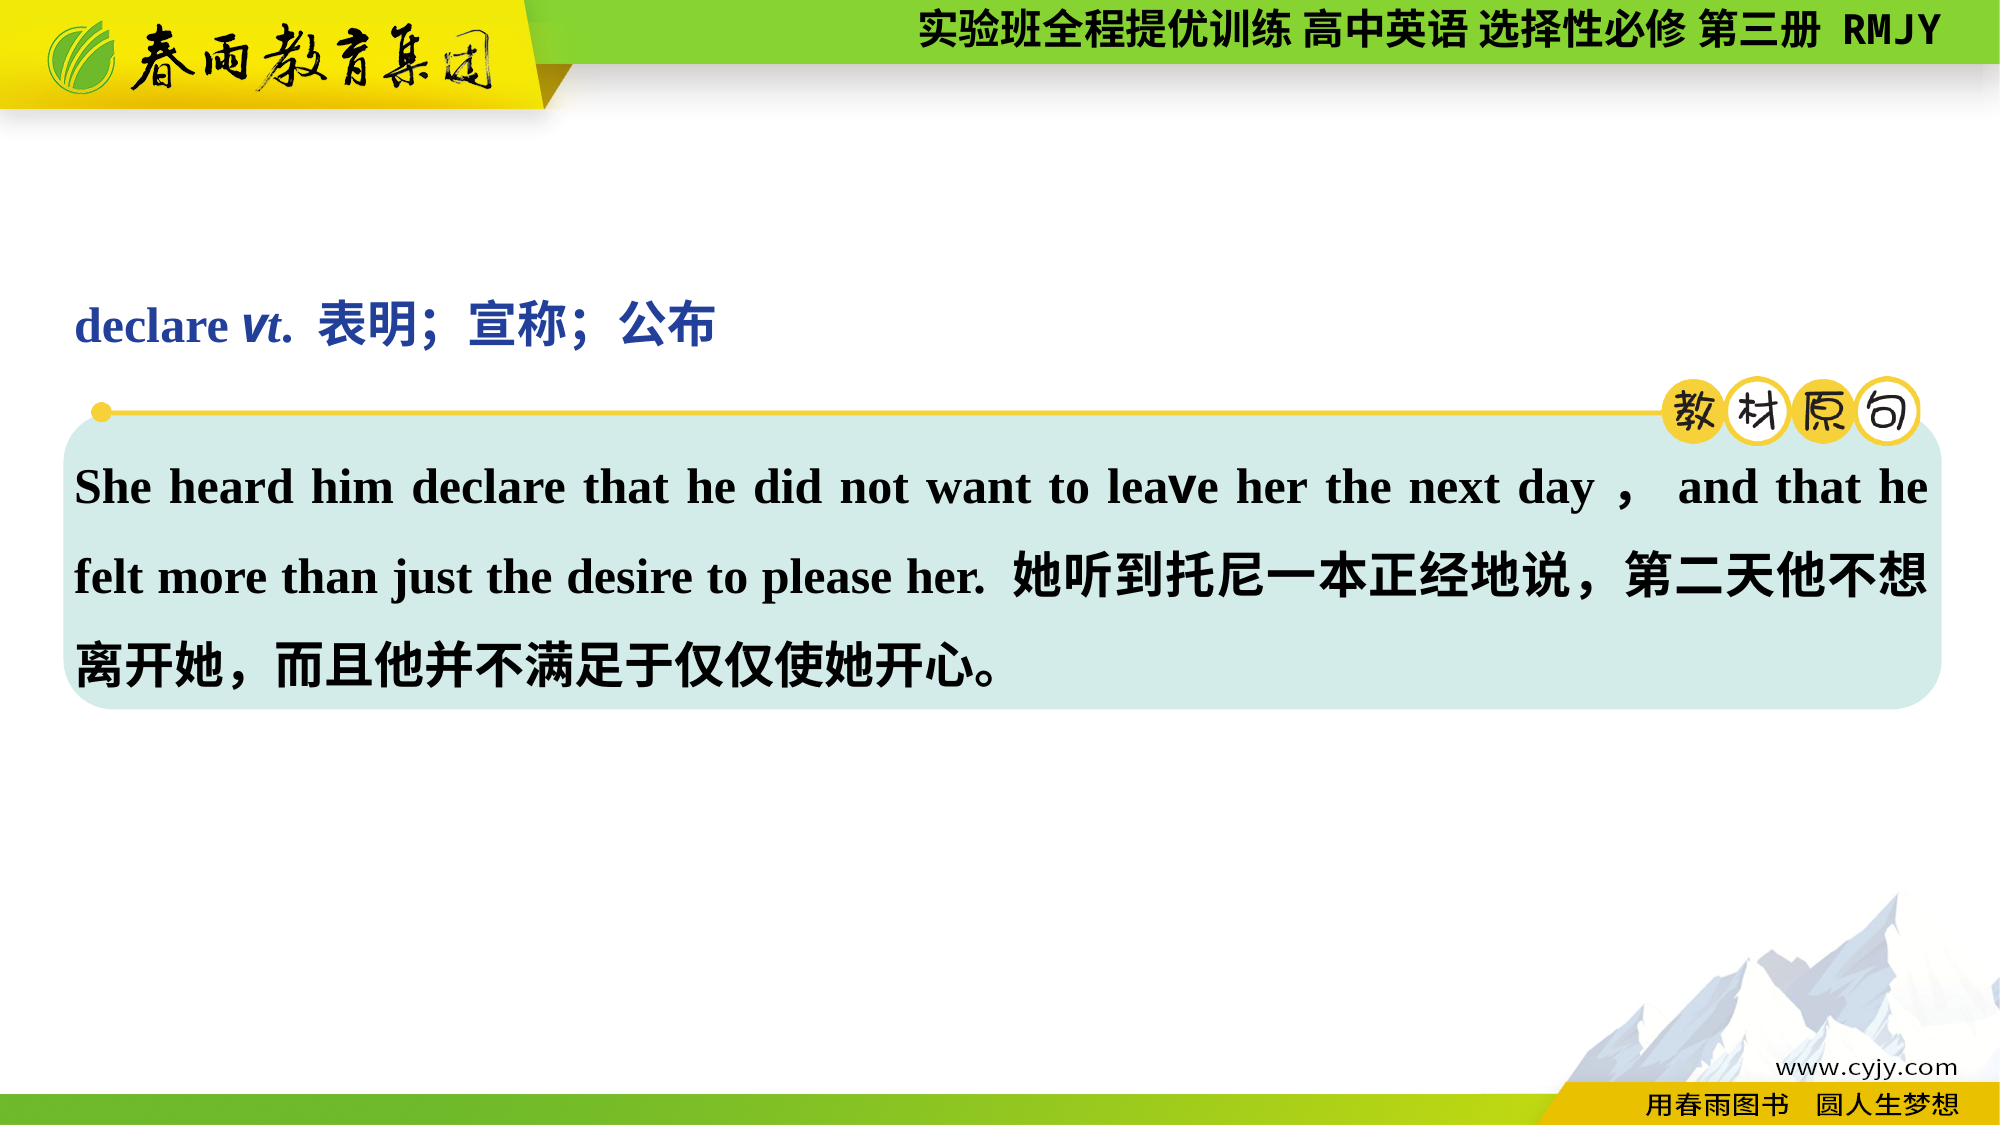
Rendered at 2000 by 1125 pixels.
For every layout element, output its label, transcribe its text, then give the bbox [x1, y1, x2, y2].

list declare vt. 表明；宣称；公布 [59, 255, 1944, 352]
text_box [85, 701, 1920, 710]
text_box She heard him declare that he did not want to leave her the next day，and that he felt more than just the desire to please her. 她听到托尼一本正经地说，第二天他不想离开她，而且他并不满足于仅仅使她开心。 [59, 415, 1944, 701]
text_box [90, 376, 1921, 475]
picture [0, 0, 2000, 1125]
